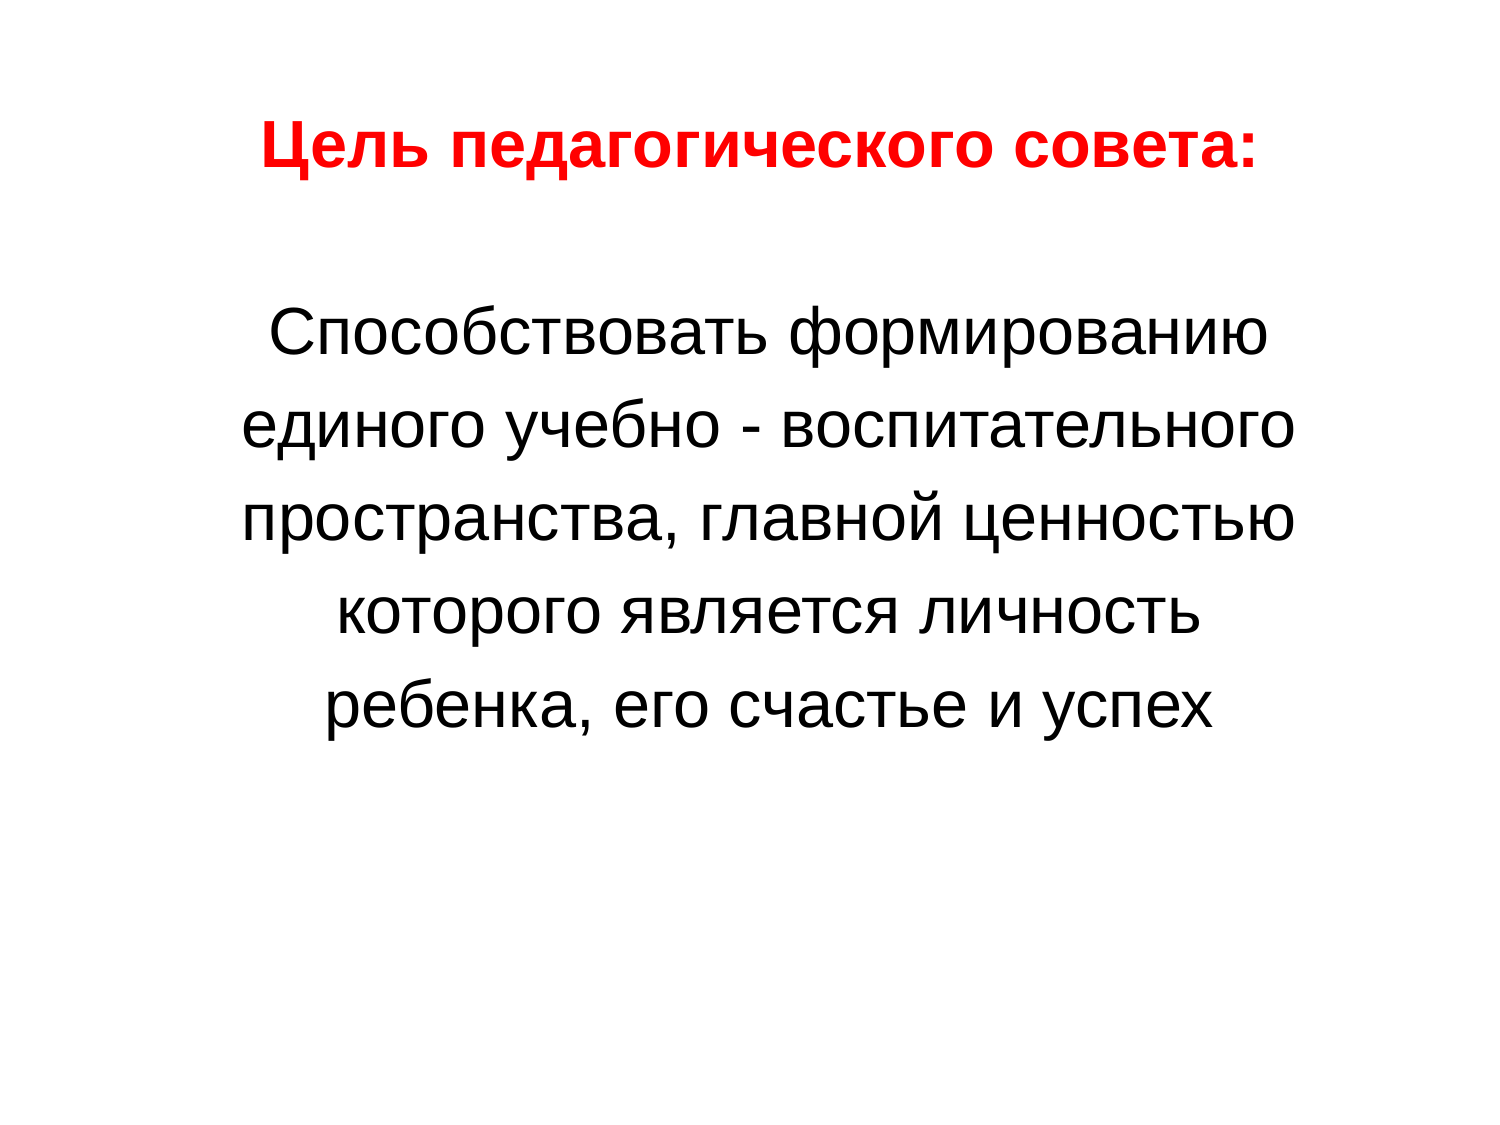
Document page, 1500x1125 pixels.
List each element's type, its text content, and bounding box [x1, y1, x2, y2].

subtitle Цель педагогического совета: Способствовать формированию единого учебно - воспитательного пространства, главной ценностью которого является личность ребенка, его счастье и успех [67, 0, 1468, 982]
